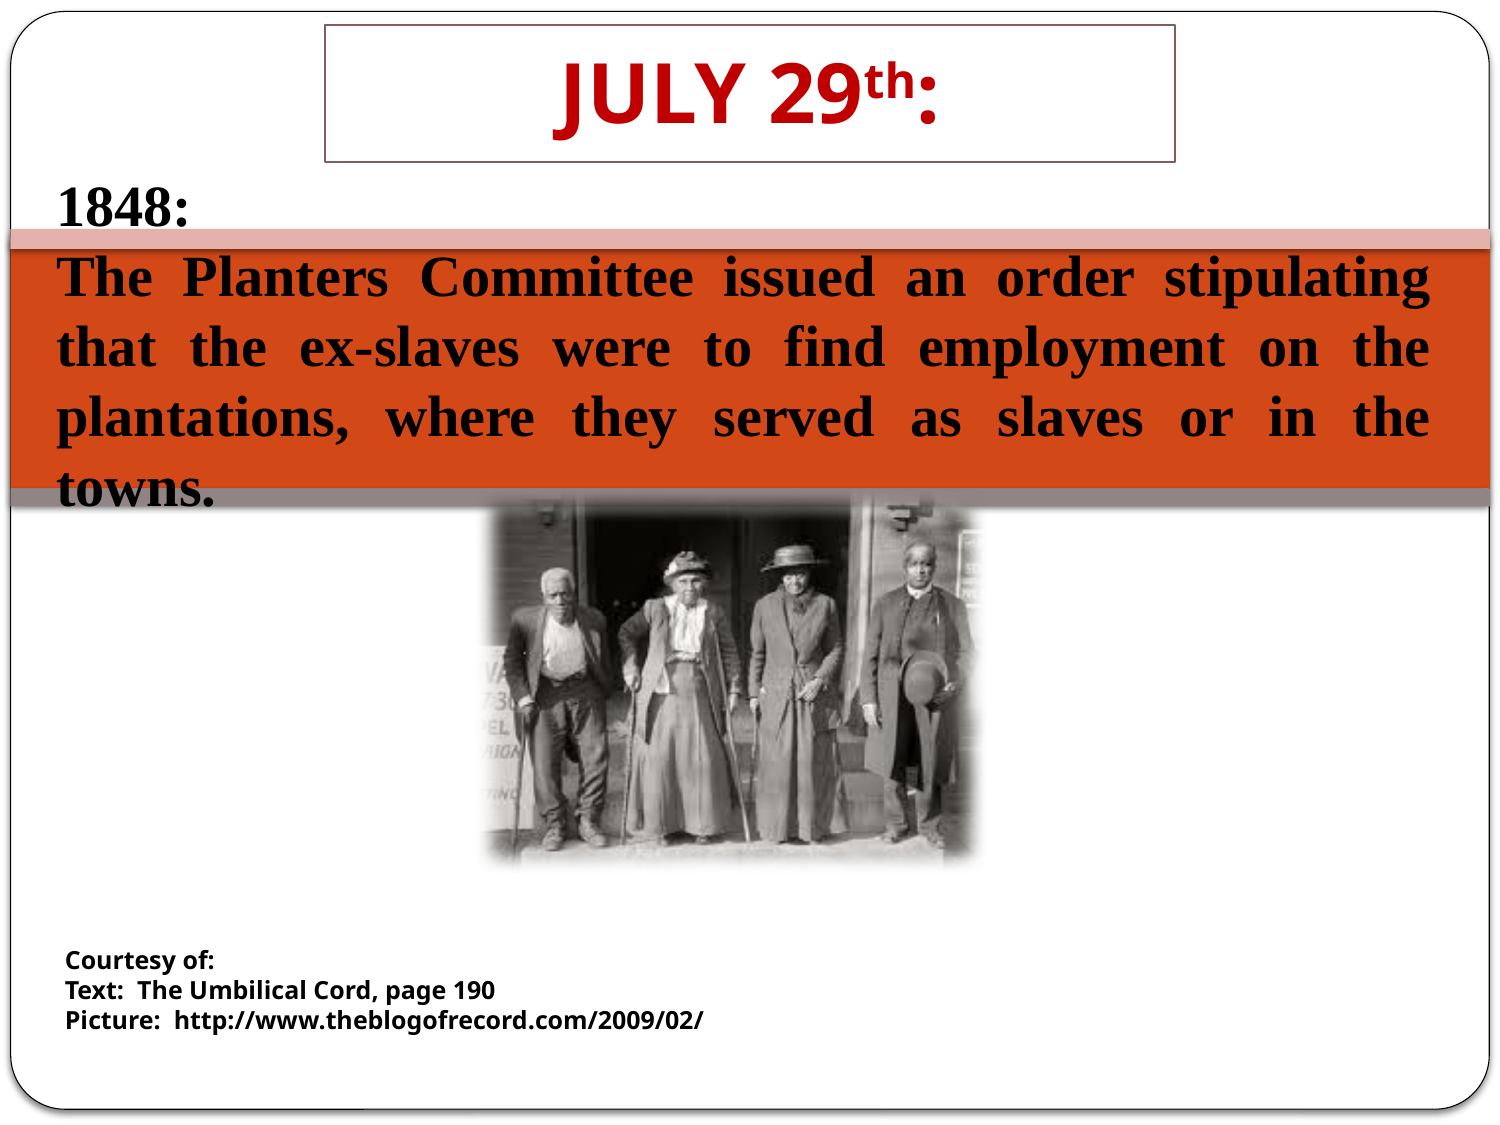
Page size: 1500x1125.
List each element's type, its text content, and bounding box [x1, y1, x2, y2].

title JULY 29th: [324, 24, 1176, 162]
picture [474, 487, 988, 876]
text_box Courtesy of: Text: The Umbilical Cord, page 190 Picture: http://www.theblogofrecord.com/2009/02/ [50, 937, 1350, 1043]
text_box 1848: The Planters Committee issued an order stipulating that the ex-slaves were to find employment on the plantations, where they served as slaves or in the towns. [50, 162, 1438, 750]
